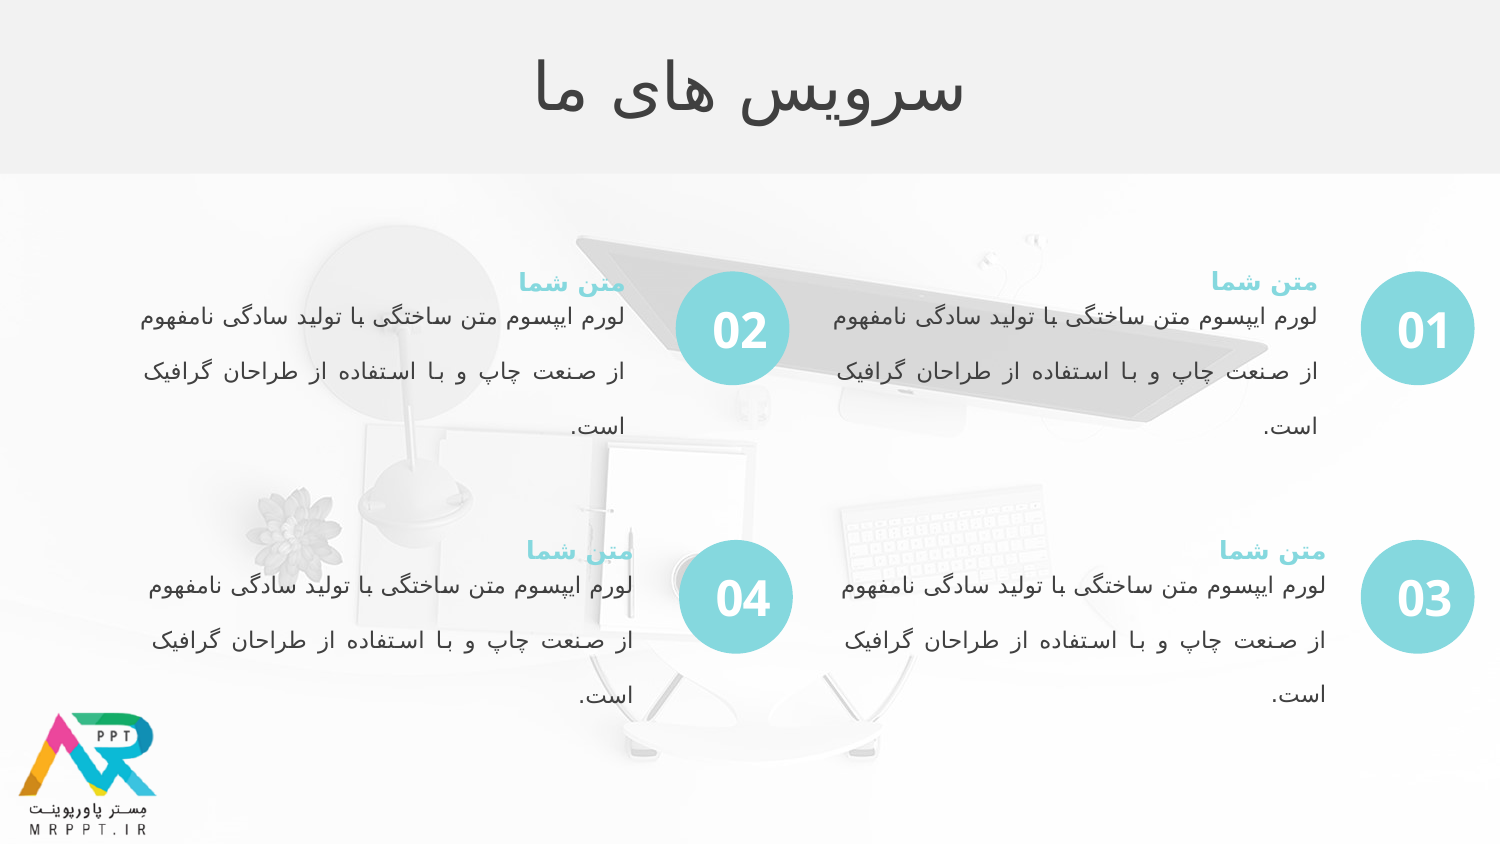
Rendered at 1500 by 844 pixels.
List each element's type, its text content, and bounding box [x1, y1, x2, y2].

text_box [1358, 537, 1477, 656]
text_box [123, 230, 641, 448]
text_box [673, 269, 792, 388]
text_box 01 [1368, 298, 1468, 359]
text_box 02 [683, 298, 783, 359]
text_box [816, 230, 1334, 448]
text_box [131, 498, 649, 717]
text_box [1358, 269, 1477, 388]
text_box [676, 537, 795, 656]
text_box 04 [686, 566, 786, 627]
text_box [824, 498, 1342, 717]
text_box 03 [1368, 566, 1468, 627]
picture [0, 174, 1500, 844]
list سرویس های ما [0, 36, 1500, 132]
